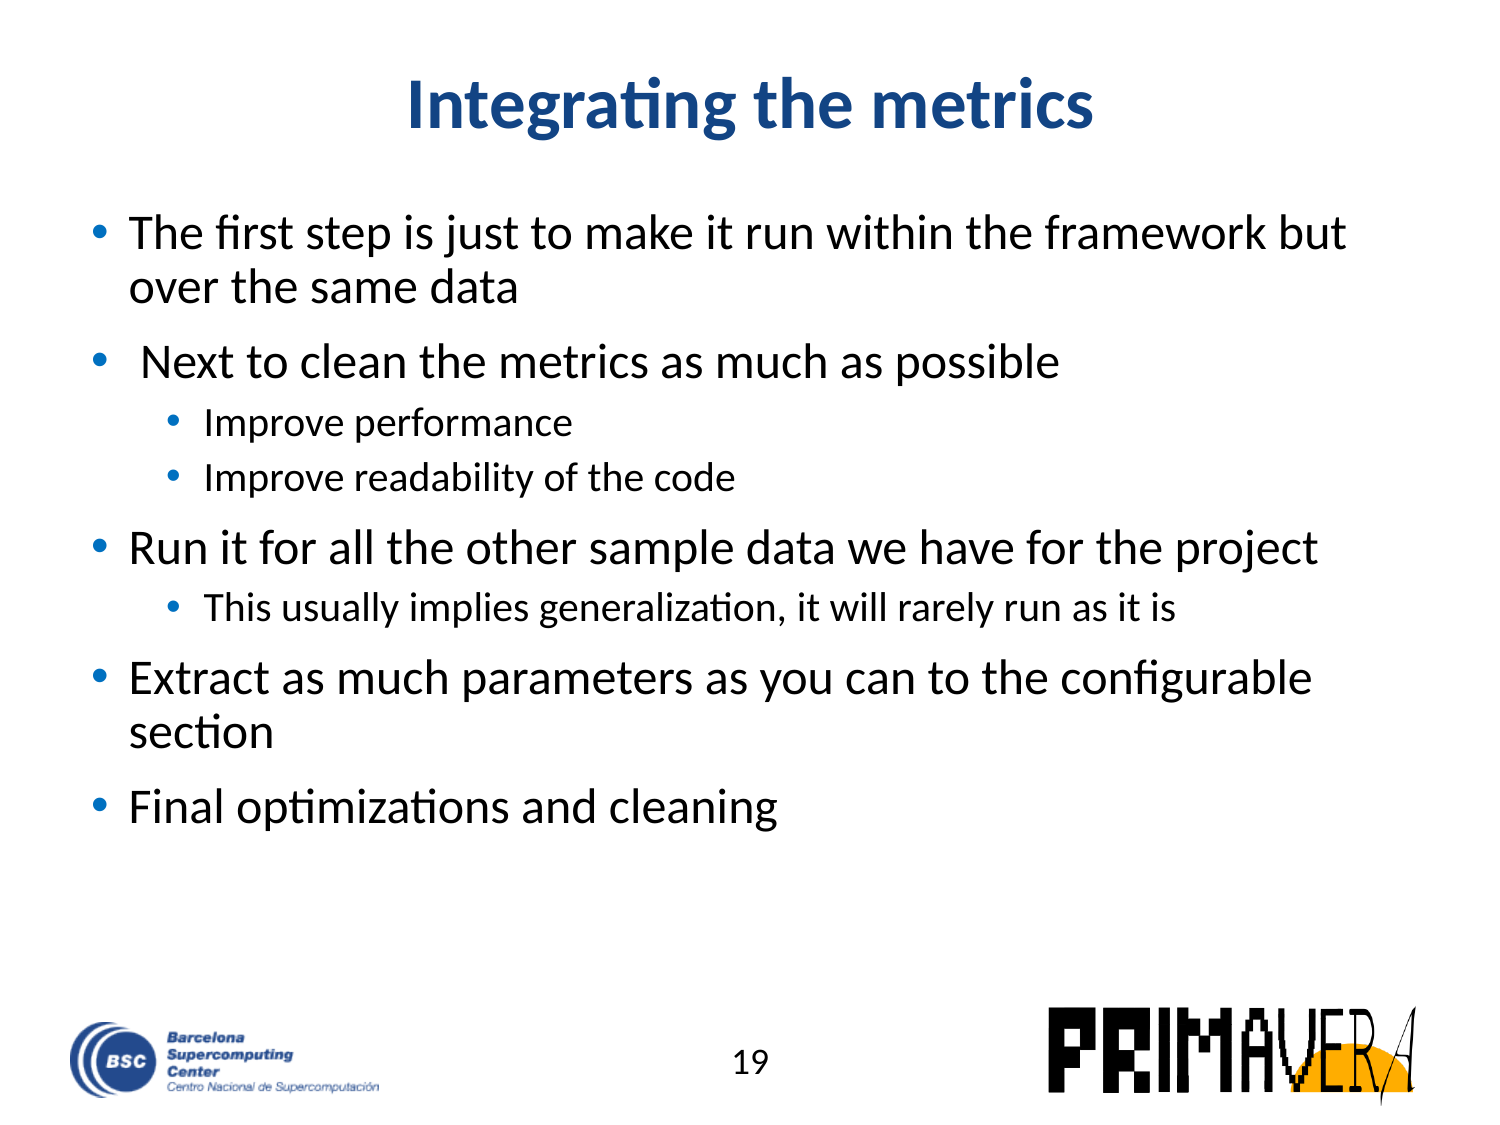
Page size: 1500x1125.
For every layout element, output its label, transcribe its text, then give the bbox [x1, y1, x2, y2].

list The first step is just to make it run within the framework but over the same data Next to clean the metrics as much as possible Improve performance Improve readability of the code Run it for all the other sample data we have for the project This usually implies generalization, it will rarely run as it is Extract as much parameters as you can to the configurable section Final optimizations and cleaning [76, 199, 1427, 993]
picture [70, 1022, 379, 1098]
title Integrating the metrics [76, 35, 1427, 174]
picture [1034, 991, 1430, 1106]
